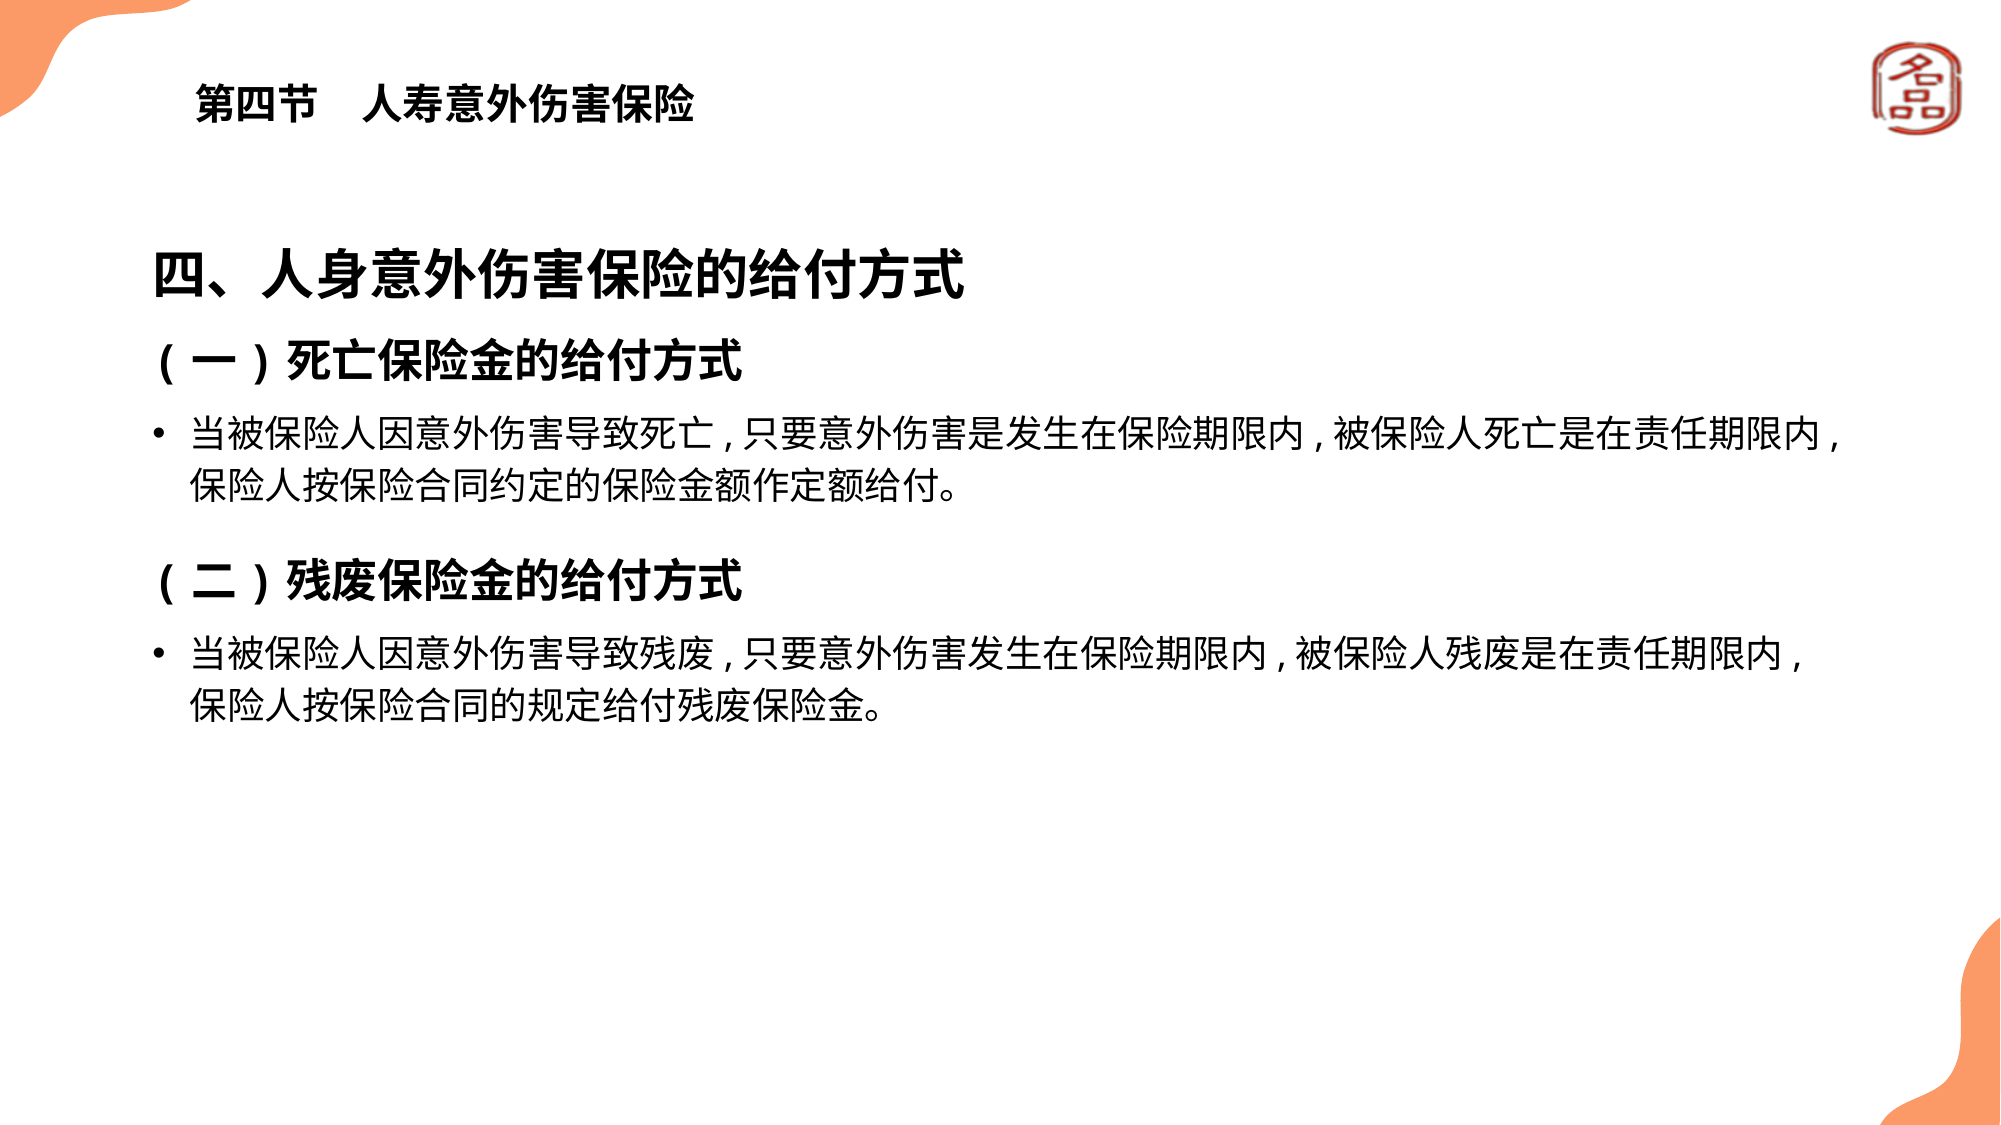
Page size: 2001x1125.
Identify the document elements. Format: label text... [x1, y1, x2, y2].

list 四、人身意外伤害保险的给付方式 (一)死亡保险金的给付方式 当被保险人因意外伤害导致死亡,只要意外伤害是发生在保险期限内,被保险人死亡是在责任期限内,保险人按保险合同约定的保险金额作定额给付。 (二)残废保险金的给付方式 当被保险人因意外伤害导致残废,只要意外伤害发生在保险期限内,被保险人残废是在责任期限内,保险人按保险合同的规定给付残废保险金。 [137, 217, 1863, 1031]
picture [1861, 10, 1990, 147]
title 第四节 人寿意外伤害保险 [137, 60, 1863, 152]
